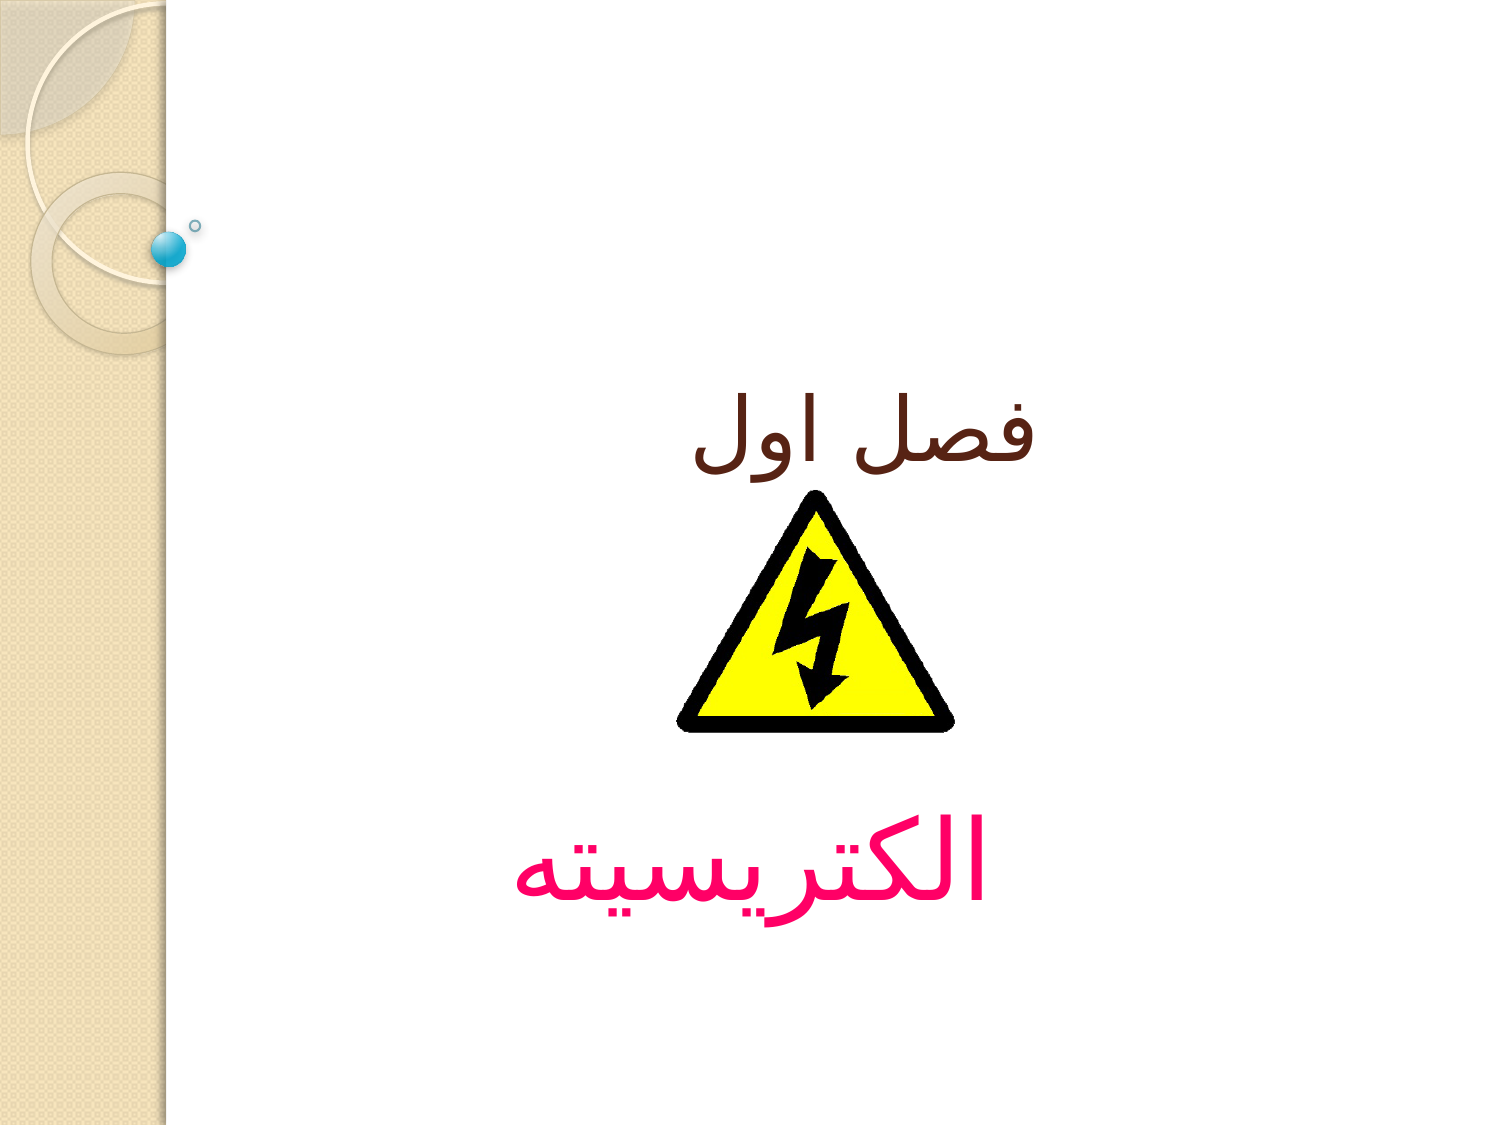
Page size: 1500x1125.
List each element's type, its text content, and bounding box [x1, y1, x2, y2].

picture [674, 487, 957, 737]
title فصل اول [675, 149, 1177, 487]
subtitle الكتريسيته [387, 787, 1013, 947]
